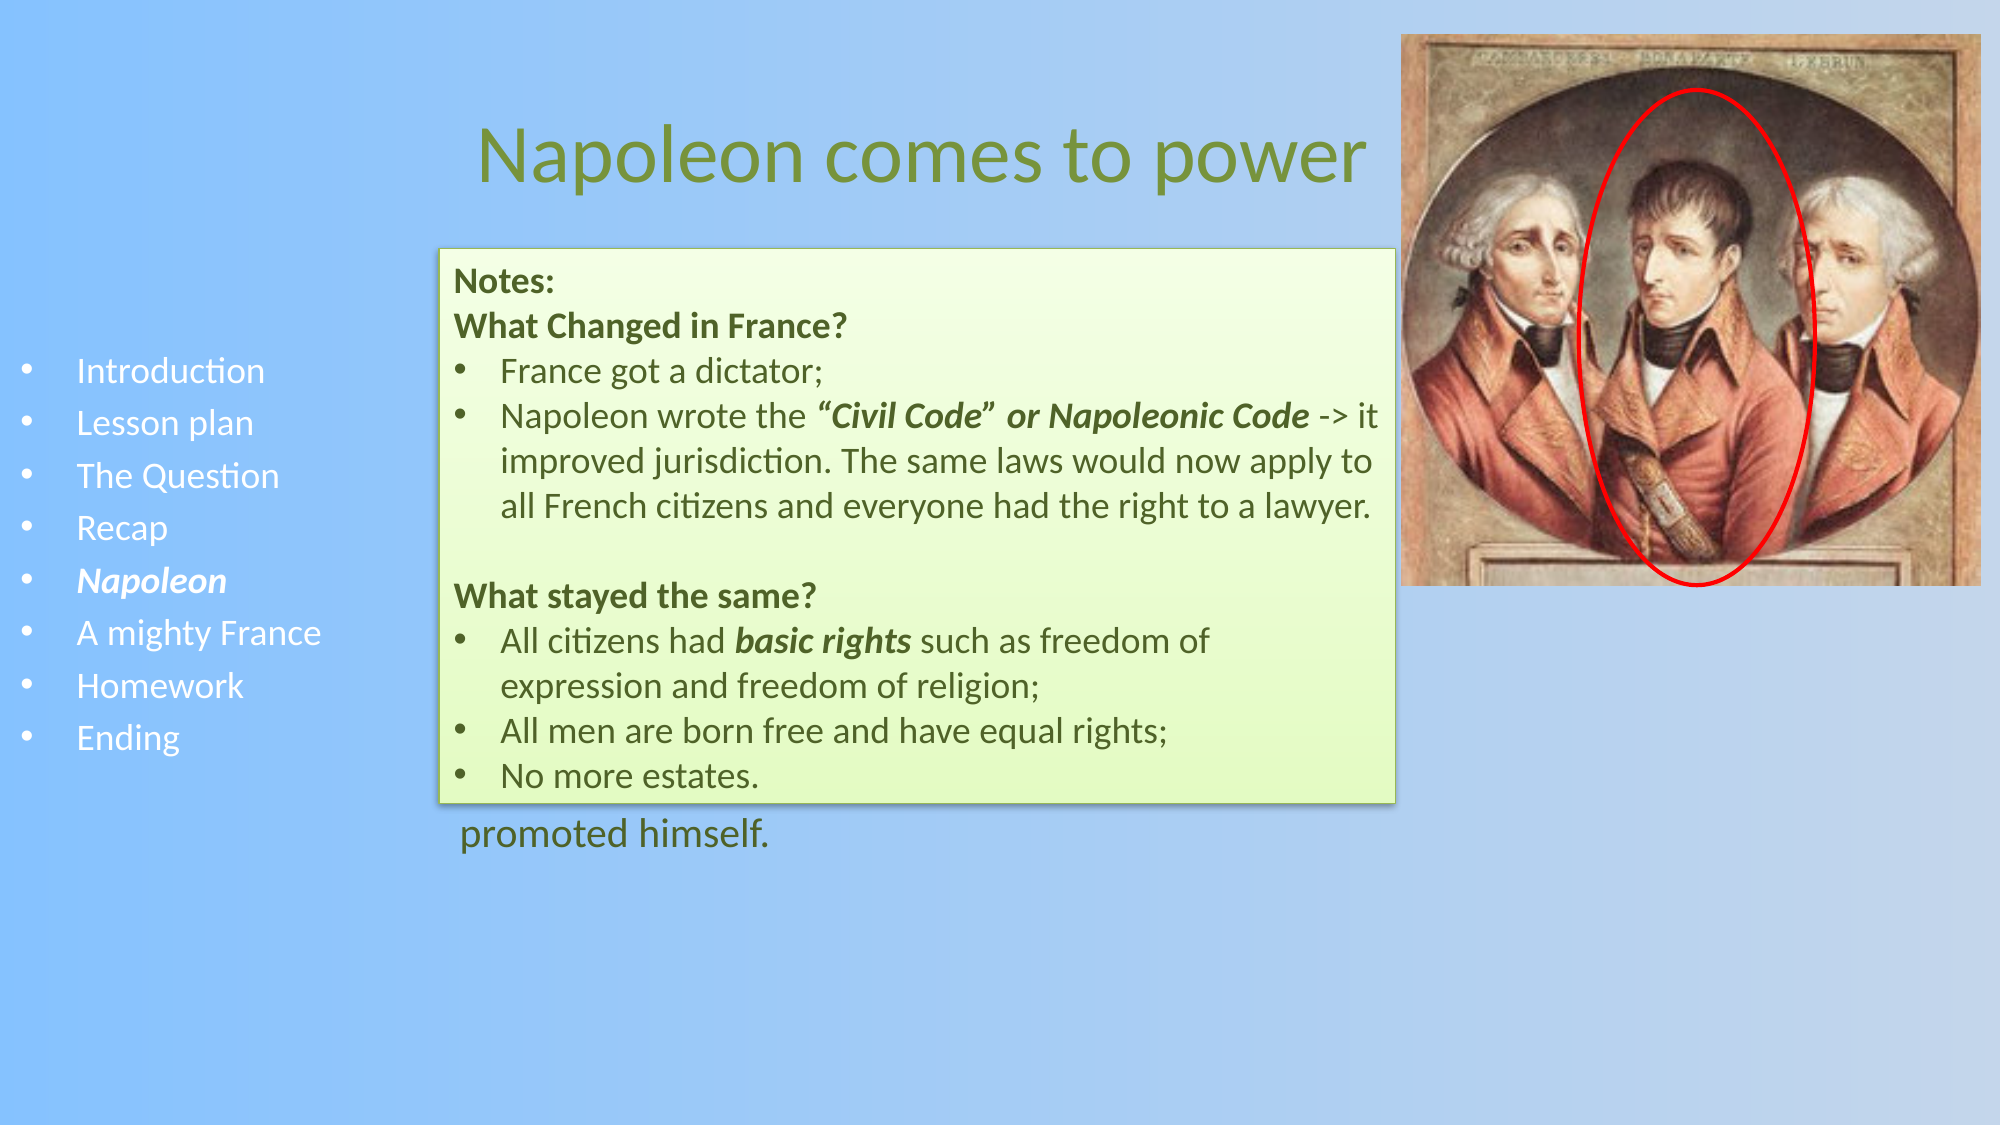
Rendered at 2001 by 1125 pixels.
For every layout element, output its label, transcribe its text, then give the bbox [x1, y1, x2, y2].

picture [1401, 33, 1981, 586]
text_box Notes: What Changed in France? France got a dictator; Napoleon wrote the “Civil Code” or Napoleonic Code -> it improved jurisdiction. The same laws would now apply to all French citizens and everyone had the right to a lawyer. What stayed the same? All citizens had basic rights such as freedom of expression and freedom of religion; All men are born free and have equal rights; No more estates. [438, 248, 1396, 804]
text_box What changed in France ? Napoleon installed 3 consuls, him being the first; Turned France into a dictatorship; Why did the French population didn’t mind? Find out on page 68: Napoleon’s Government (until: Yet Napoleon allowed…..) Anwser: (Note) He remained popular because of his victories and after years of unrest he kept peace and order. Napoleon also promoted himself. [478, 248, 2000, 864]
text_box Introduction Lesson plan The Question Recap Napoleon A mighty France Homework Ending [5, 338, 478, 1081]
text_box Napoleon comes to power [444, 78, 1396, 221]
